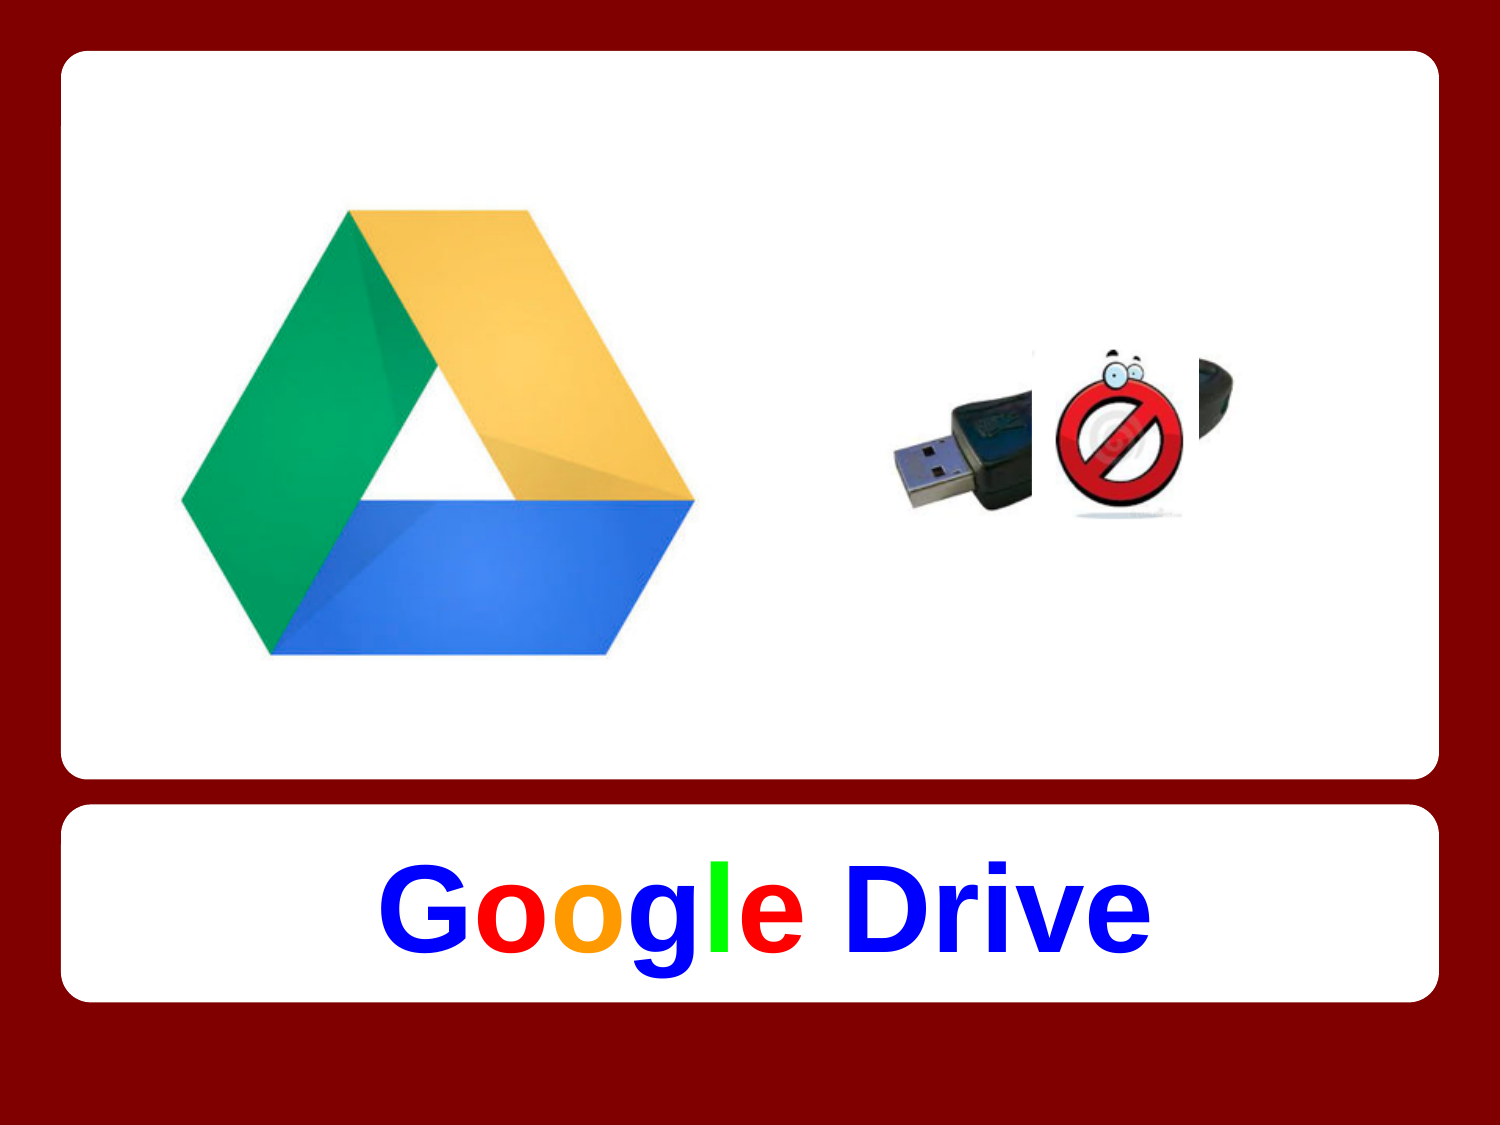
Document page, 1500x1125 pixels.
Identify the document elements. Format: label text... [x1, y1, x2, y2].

text_box [878, 311, 1269, 552]
text_box [1031, 336, 1199, 527]
subtitle Google Drive [112, 561, 1388, 1125]
text_box [147, 193, 732, 670]
